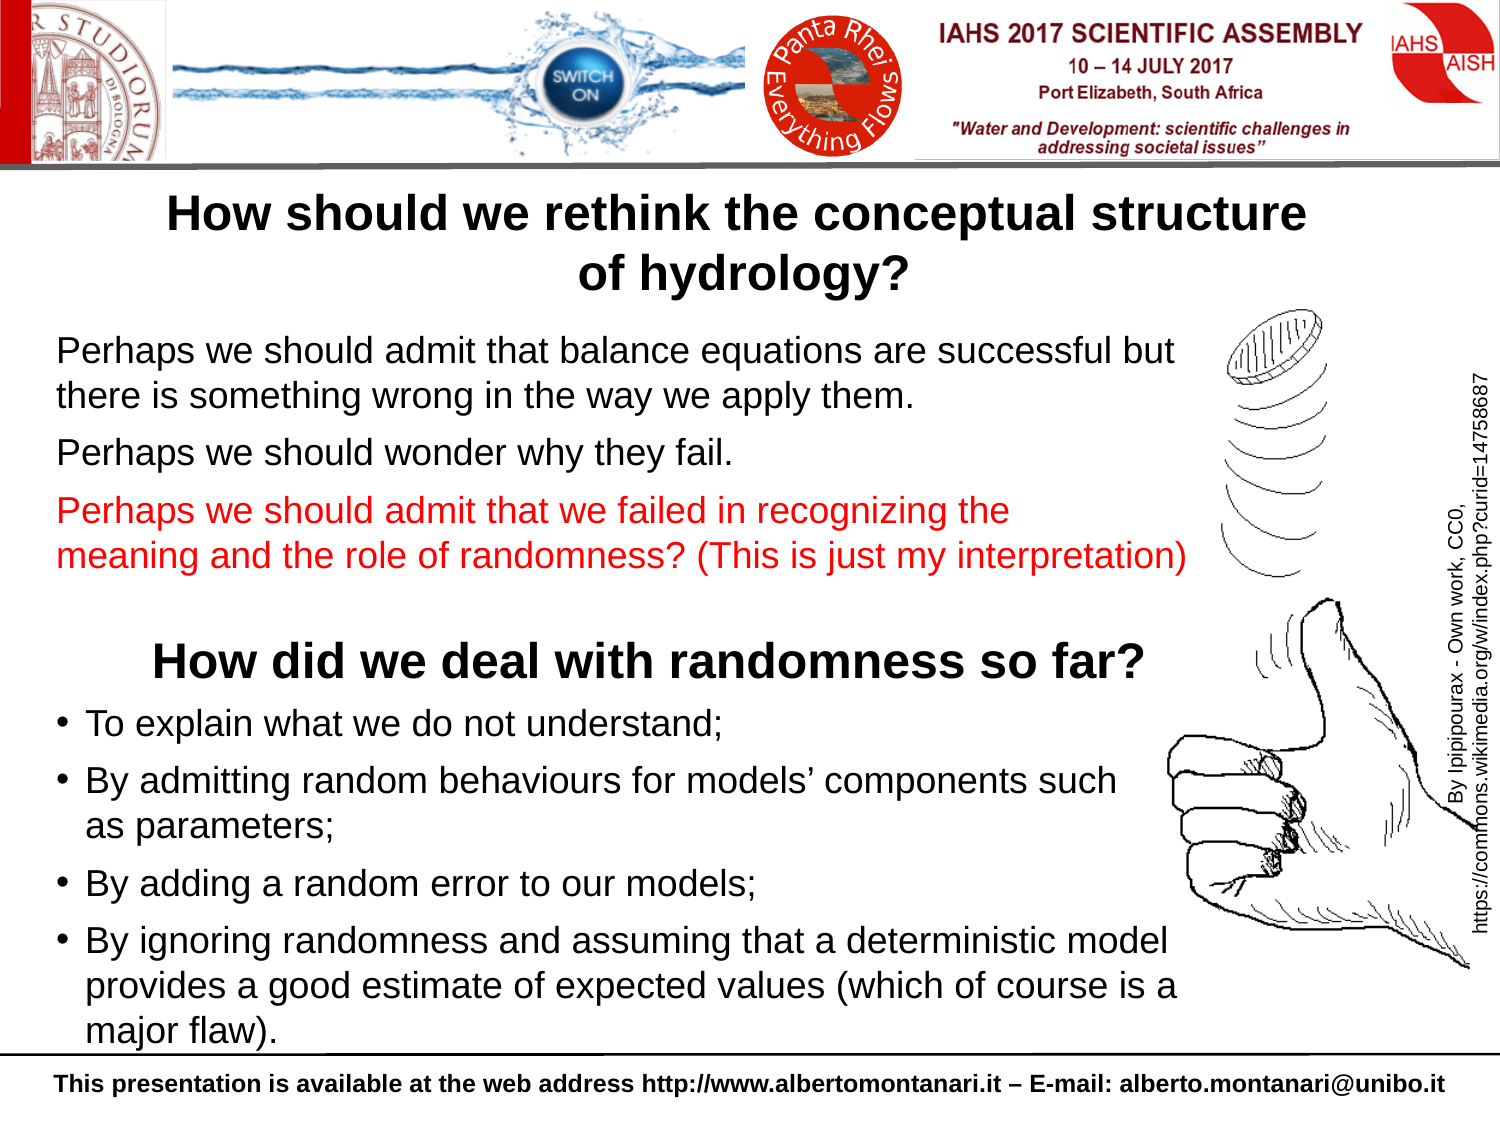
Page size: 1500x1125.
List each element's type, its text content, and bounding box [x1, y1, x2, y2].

text_box Perhaps we should admit that balance equations are successful but there is something wrong in the way we apply them. Perhaps we should wonder why they fail. Perhaps we should admit that we failed in recognizing the meaning and the role of randomness? (This is just my interpretation) [41, 318, 1113, 584]
picture [1118, 278, 1500, 992]
text_box How should we rethink the conceptual structure of hydrology? [41, 172, 1447, 308]
picture [172, 2, 745, 161]
picture [31, 0, 167, 161]
text_box To explain what we do not understand; By admitting random behaviours for models’ components such as parameters; By adding a random error to our models; By ignoring randomness and assuming that a deterministic model provides a good estimate of expected values (which of course is a major flaw). [41, 691, 1223, 1059]
picture [750, 0, 1500, 172]
text_box How did we deal with randomness so far? [0, 621, 1113, 696]
